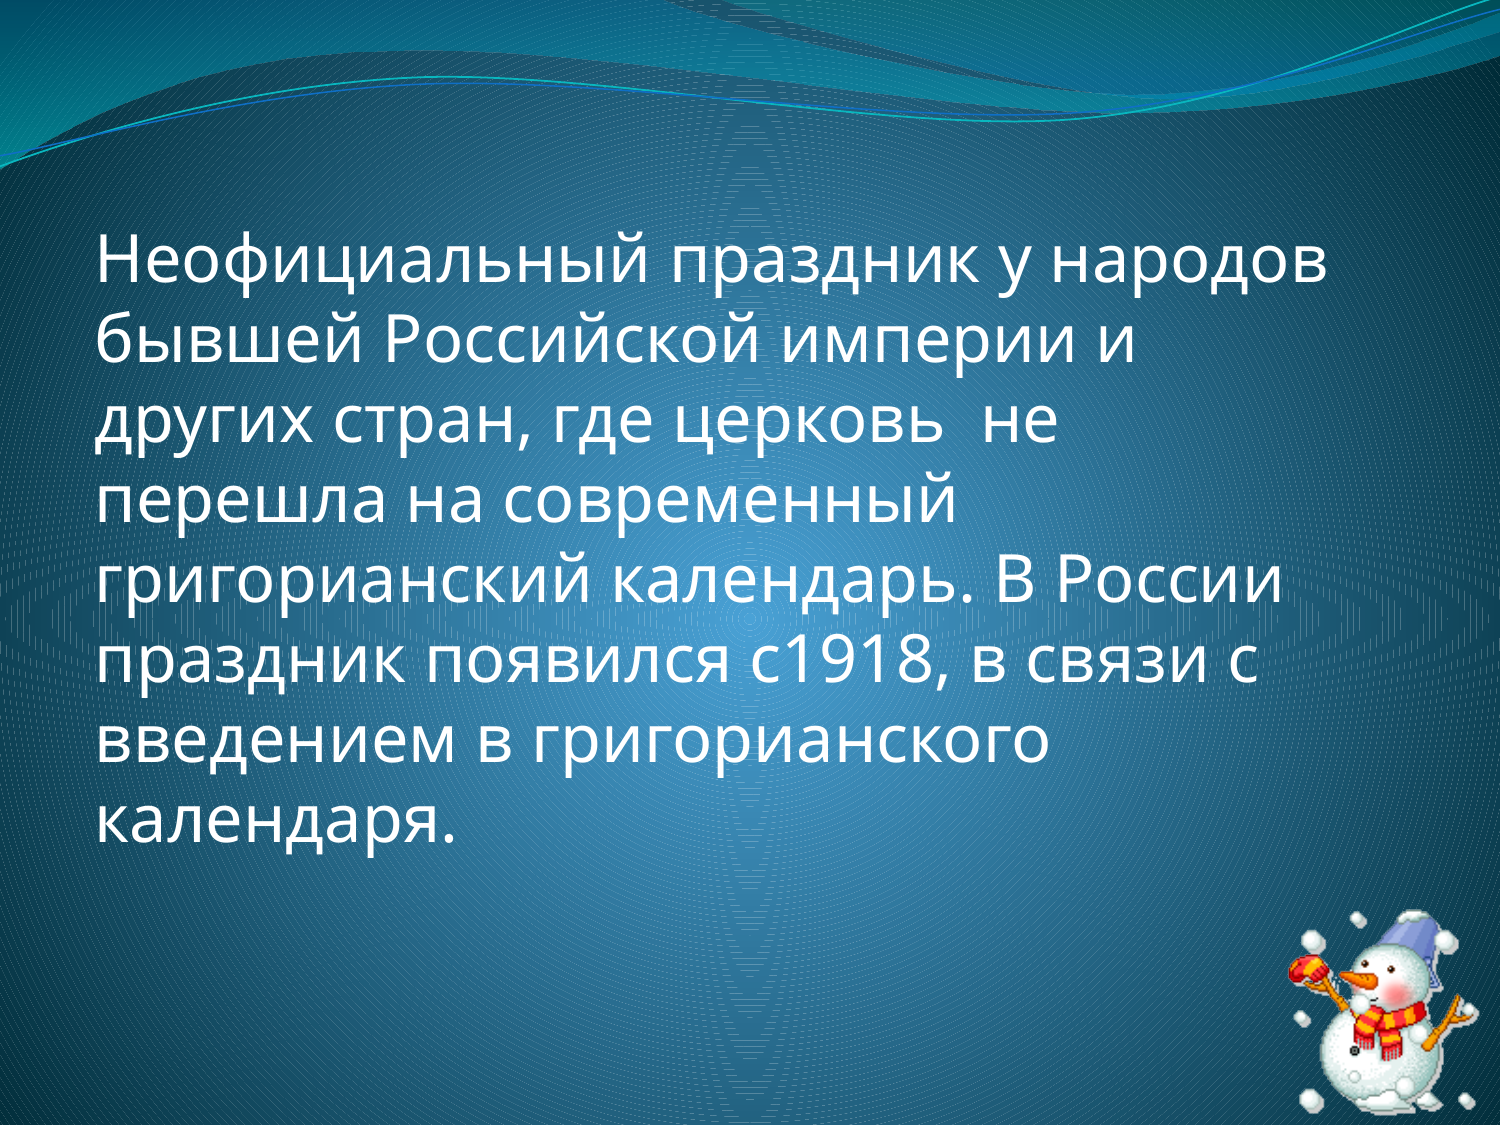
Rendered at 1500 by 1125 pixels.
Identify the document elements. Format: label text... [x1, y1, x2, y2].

list Неофициальный праздник у народов бывшей Российской империи и других стран, где церковь не перешла на современный григорианский календарь. В России праздник появился с1918, в связи с введением в григорианского календаря. [86, 208, 1362, 1012]
picture [1257, 882, 1500, 1125]
